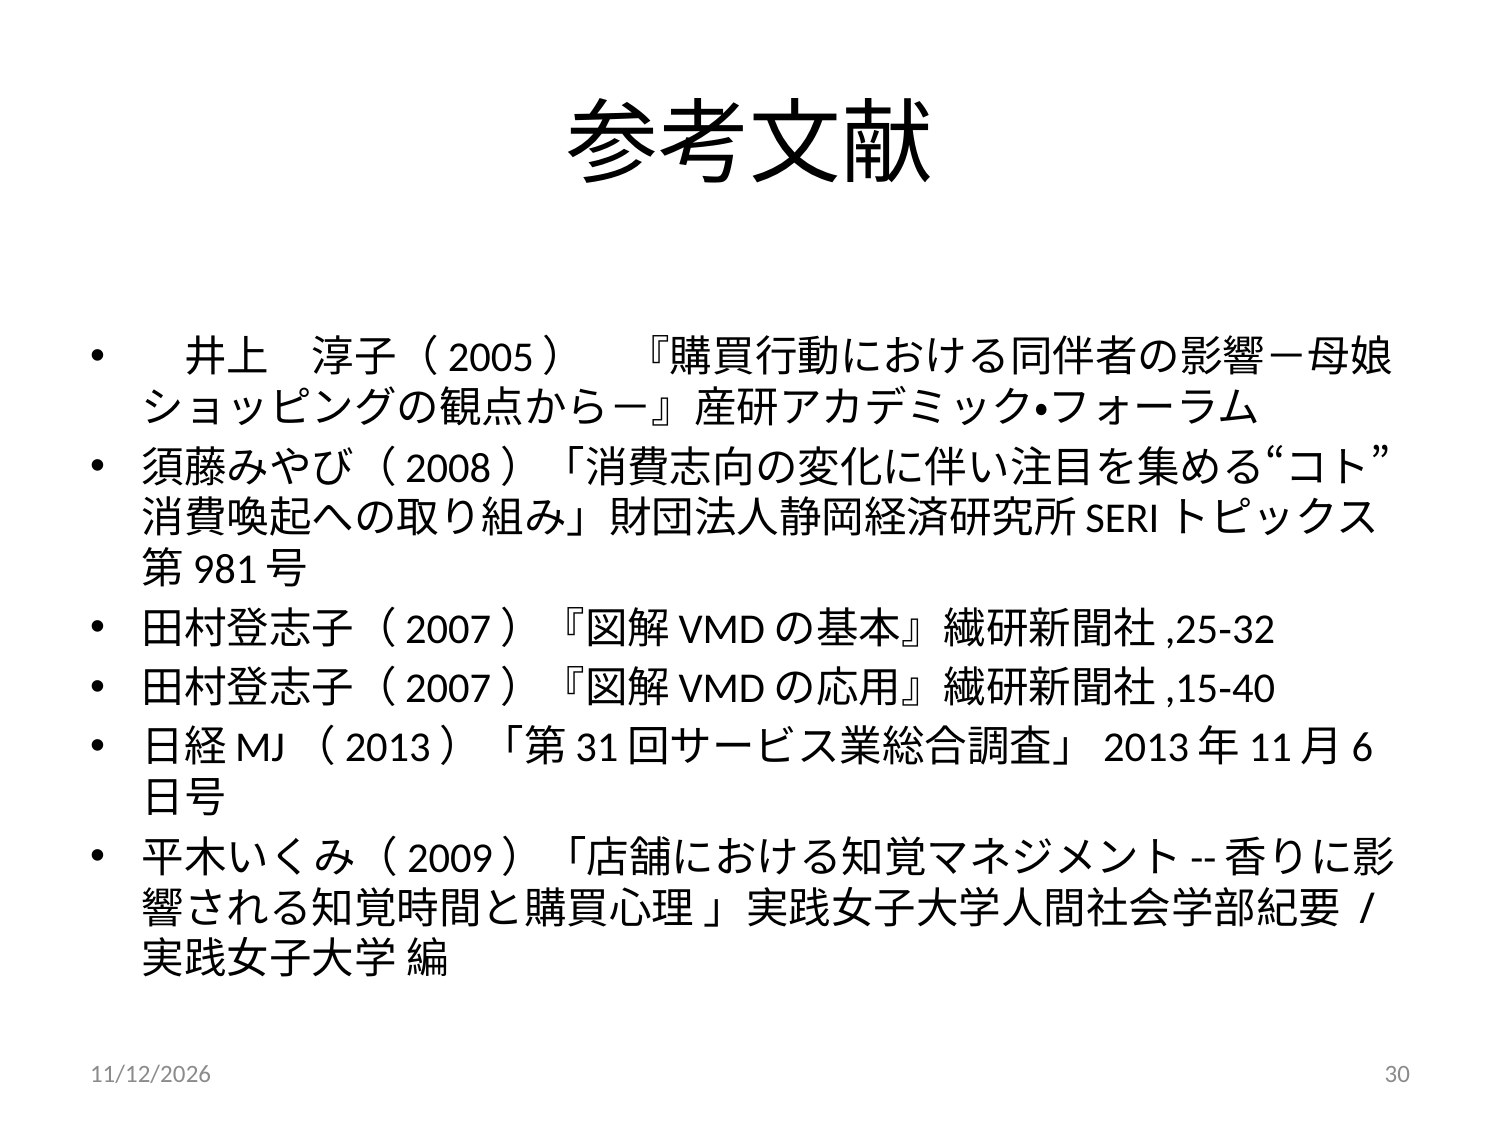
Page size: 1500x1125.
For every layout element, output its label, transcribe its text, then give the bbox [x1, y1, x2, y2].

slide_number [75, 1042, 425, 1103]
title 参考文献 [75, 45, 1425, 233]
list 井上 淳子（2005） 『購買行動における同伴者の影響－母娘ショッピングの観点から－』産研アカデミック・フォーラム 須藤みやび（2008）「消費志向の変化に伴い注目を集める“コト”消費喚起への取り組み」財団法人静岡経済研究所SERIトピックス第981号 田村登志子（2007）『図解VMDの基本』繊研新聞社,25‐32 田村登志子（2007）『図解VMDの応用』繊研新聞社,15‐40 日経MJ（2013）「第31回サービス業総合調査」2013年11月6日号 平木いくみ（2009）「店舗における知覚マネジメント--香りに影響される知覚時間と購買心理 」実践女子大学人間社会学部紀要 / 実践女子大学 編 [75, 262, 1425, 1005]
slide_number 30 [1074, 1042, 1425, 1103]
